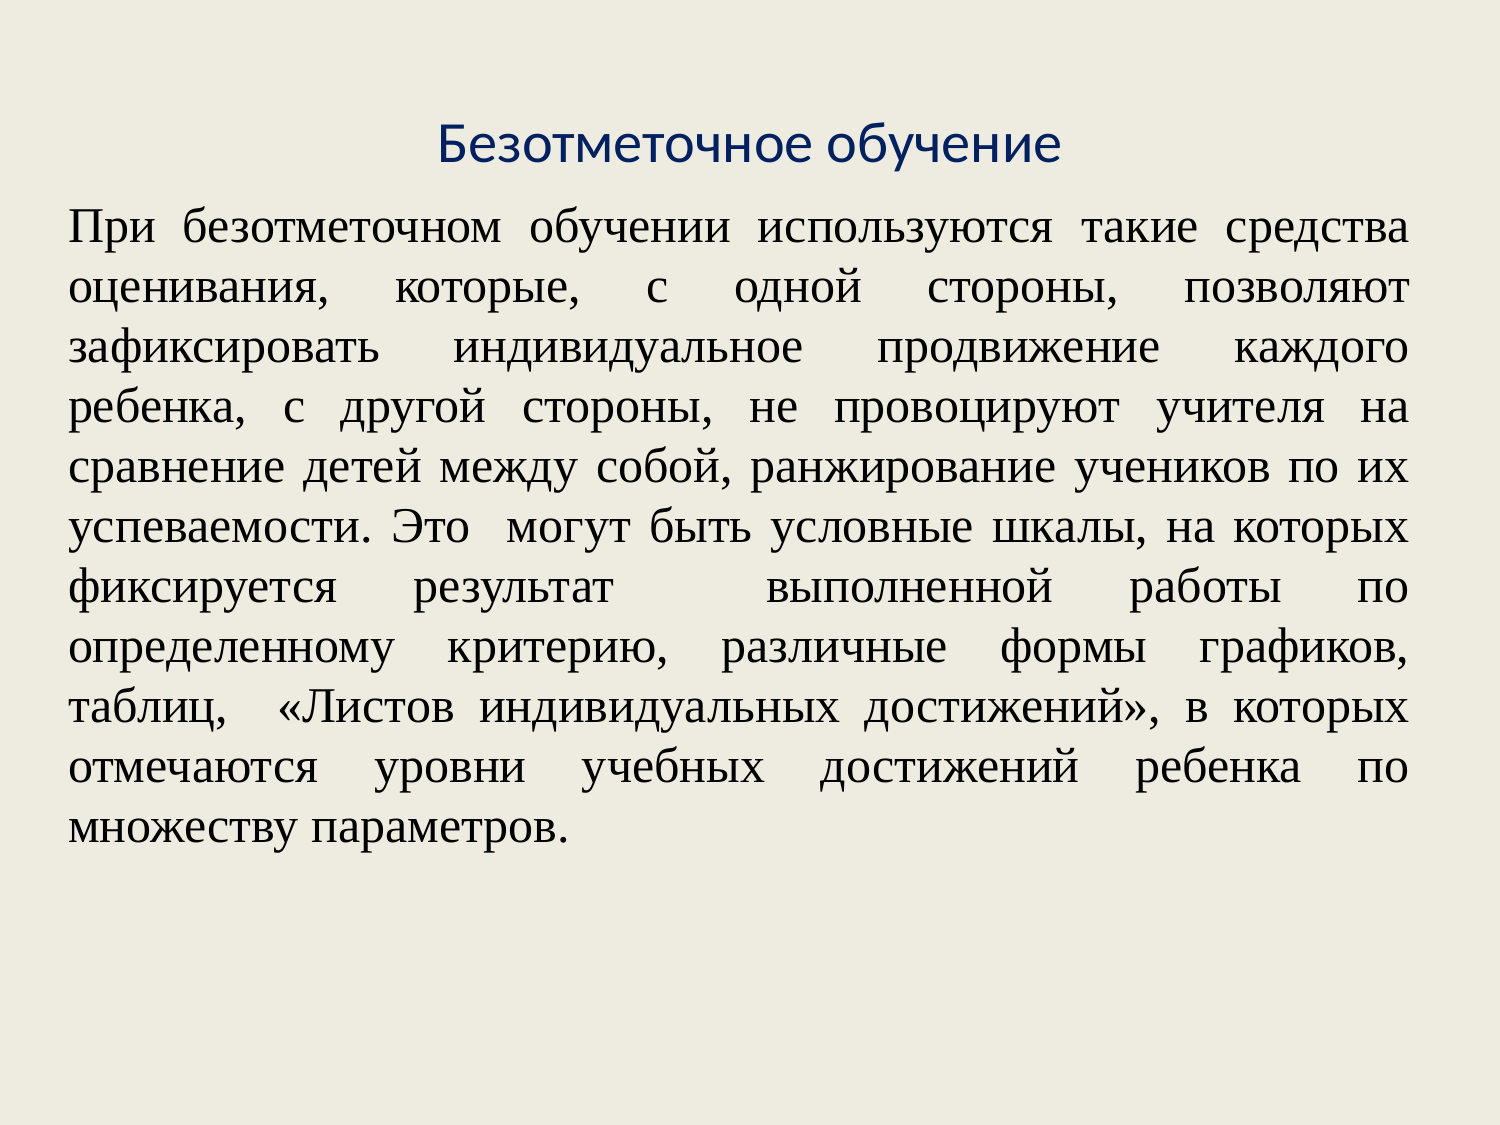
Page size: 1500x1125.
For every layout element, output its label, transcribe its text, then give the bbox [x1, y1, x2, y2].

title Безотметочное обучение [75, 45, 1425, 184]
list При безотметочном обучении используются такие средства оценивания, которые, с одной стороны, позволяют зафиксировать индивидуальное продвижение каждого ребенка, с другой стороны, не провоцируют учителя на сравнение детей между собой, ранжирование учеников по их успеваемости. Это могут быть условные шкалы, на которых фиксируется результат выполненной работы по определенному критерию, различные формы графиков, таблиц, «Листов индивидуальных достижений», в которых отмечаются уровни учебных достижений ребенка по множеству параметров. [53, 184, 1425, 1005]
